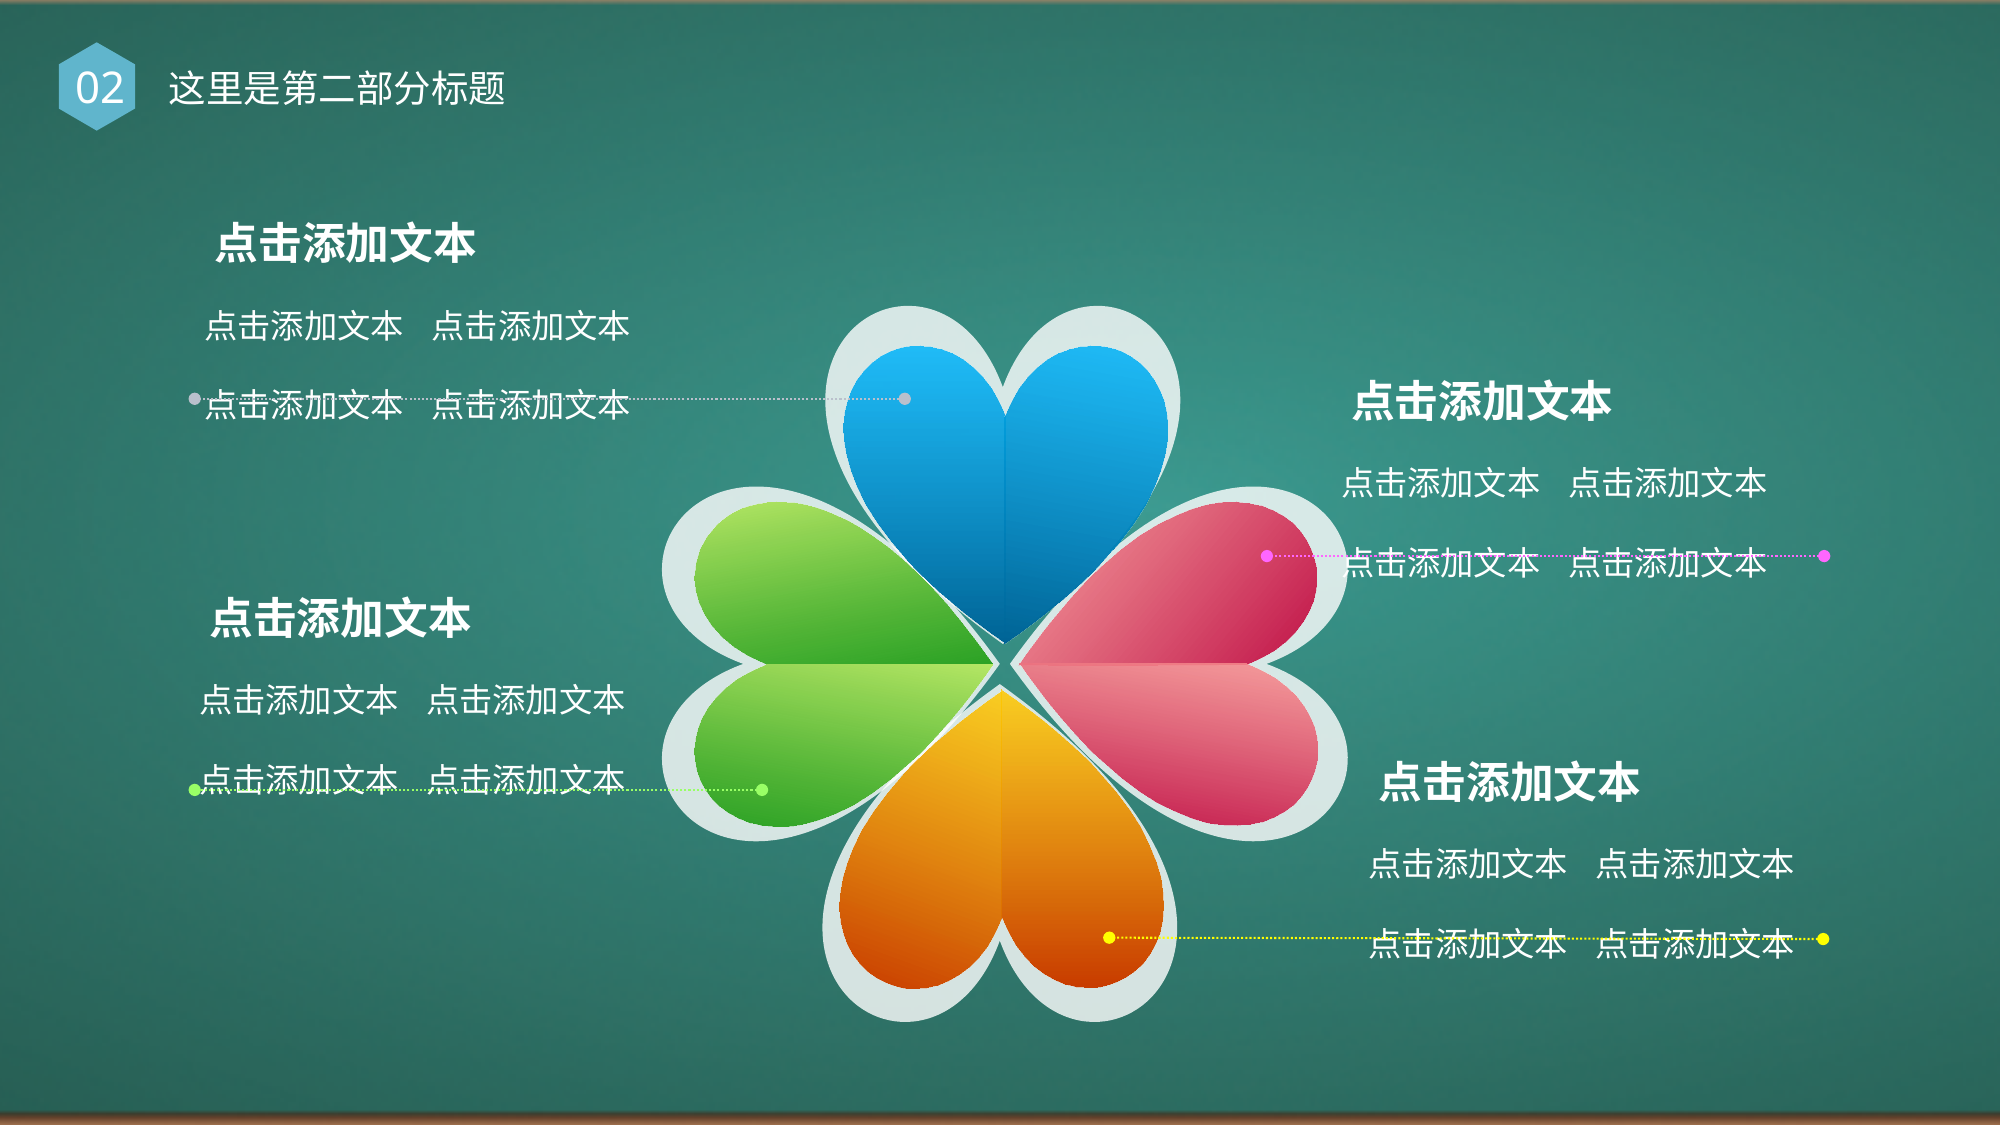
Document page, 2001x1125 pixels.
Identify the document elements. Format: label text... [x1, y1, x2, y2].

text_box [825, 410, 916, 571]
text_box [843, 345, 1005, 643]
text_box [1353, 835, 1833, 933]
text_box [1009, 567, 1348, 842]
text_box [78, 120, 116, 131]
text_box [1093, 486, 1320, 573]
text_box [189, 297, 668, 394]
text_box [825, 305, 1181, 498]
text_box 点击添加文本 [194, 206, 514, 297]
text_box 这里是第二部分标题 [148, 54, 654, 120]
text_box [1019, 663, 1318, 826]
text_box [1004, 345, 1168, 644]
text_box [79, 42, 114, 52]
text_box 点击添加文本 [189, 580, 508, 671]
text_box [839, 690, 1002, 989]
text_box 02 [60, 52, 153, 120]
picture [0, 0, 2000, 1125]
text_box [1018, 501, 1317, 664]
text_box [184, 671, 663, 768]
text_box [1325, 454, 1805, 551]
text_box [941, 596, 1000, 721]
text_box 点击添加文本 [1331, 363, 1650, 454]
text_box [694, 501, 993, 664]
text_box [694, 664, 993, 827]
text_box [675, 780, 890, 842]
text_box [822, 684, 1178, 1022]
text_box 点击添加文本 [1358, 744, 1678, 835]
text_box [661, 486, 901, 789]
text_box [1001, 689, 1164, 988]
